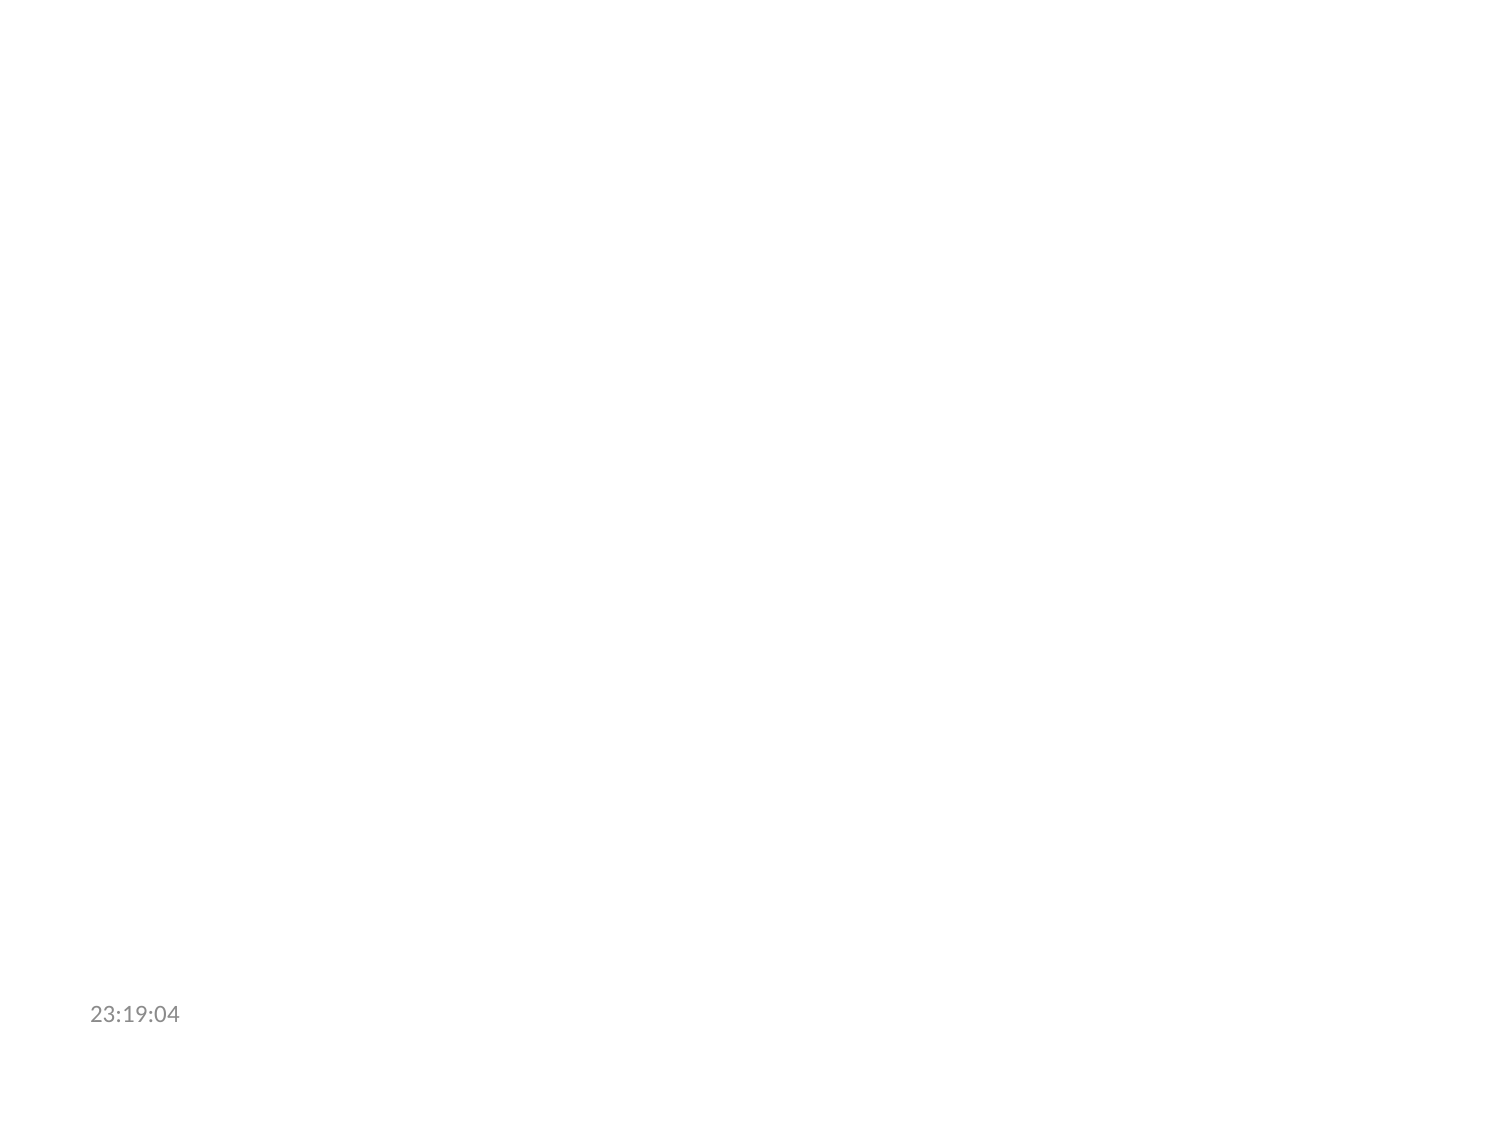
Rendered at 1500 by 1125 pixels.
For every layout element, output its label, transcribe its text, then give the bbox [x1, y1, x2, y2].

text_box 15:35:09 [75, 982, 425, 1043]
